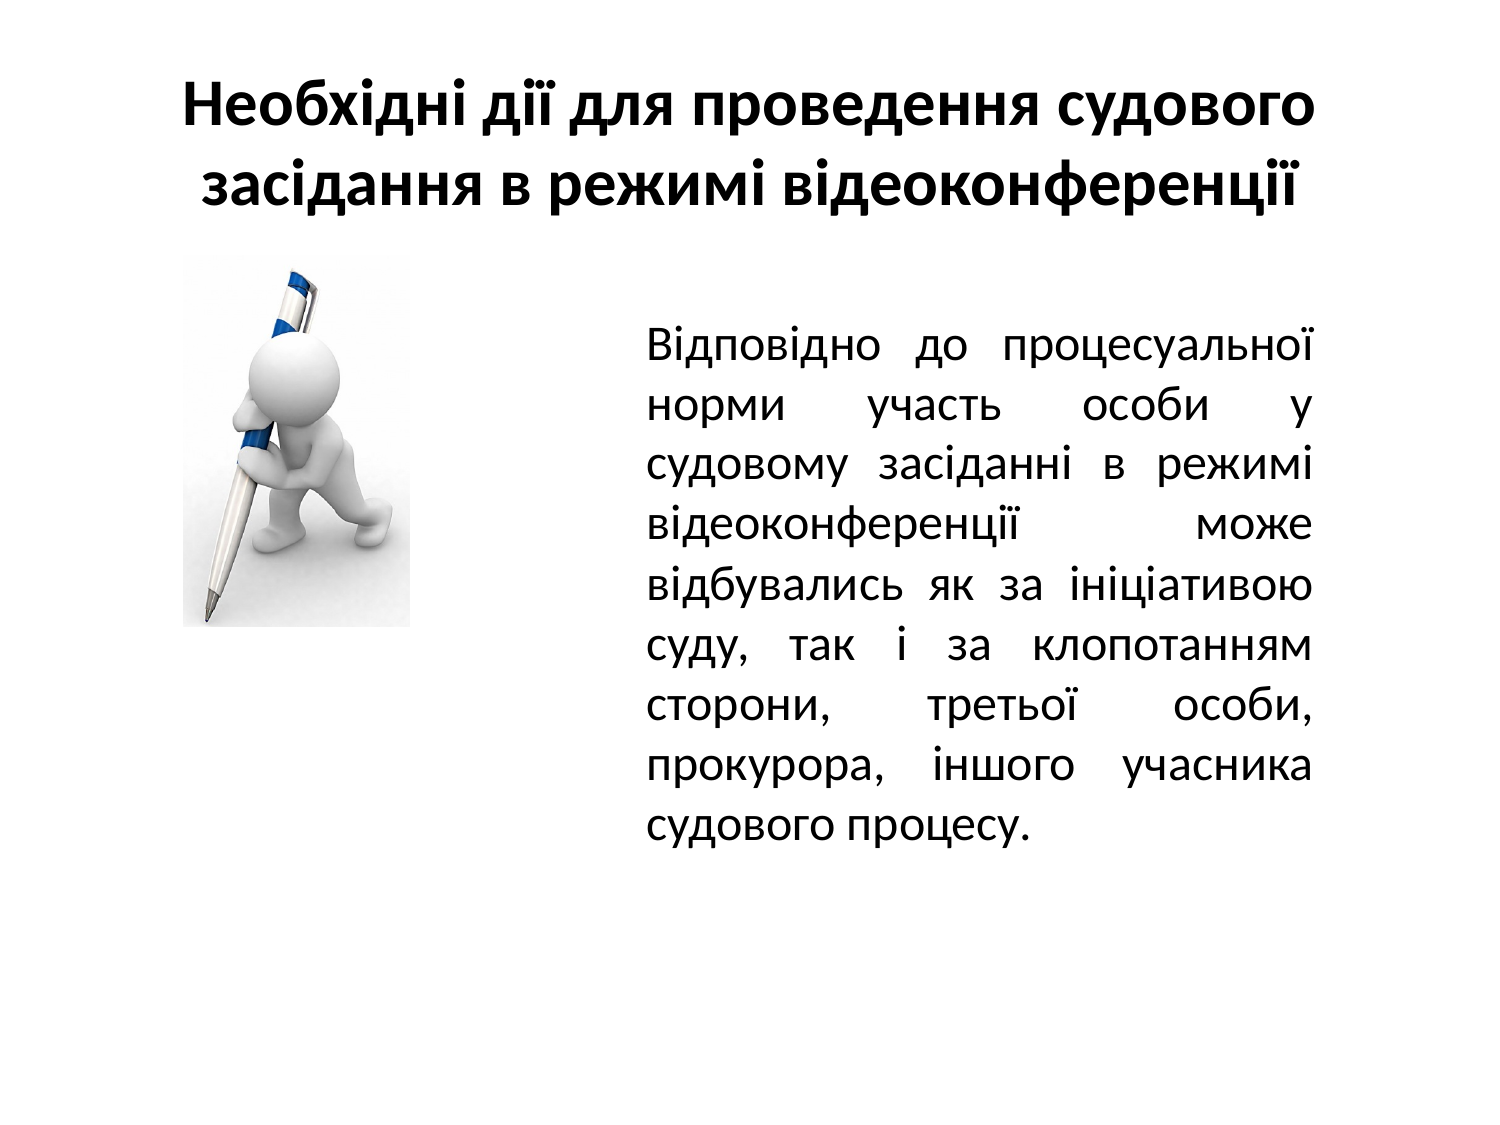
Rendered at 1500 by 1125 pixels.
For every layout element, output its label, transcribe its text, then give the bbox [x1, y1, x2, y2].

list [182, 255, 410, 627]
text_box Відповідно до процесуальної норми участь особи у судовому засіданні в режимі відеоконференції може відбувались як за ініціативою суду, так і за клопотанням сторони, третьої особи, прокурора, іншого учасника судового процесу. [631, 302, 1329, 858]
title Необхідні дії для проведення судового засідання в режимі відеоконференції [75, 45, 1425, 233]
